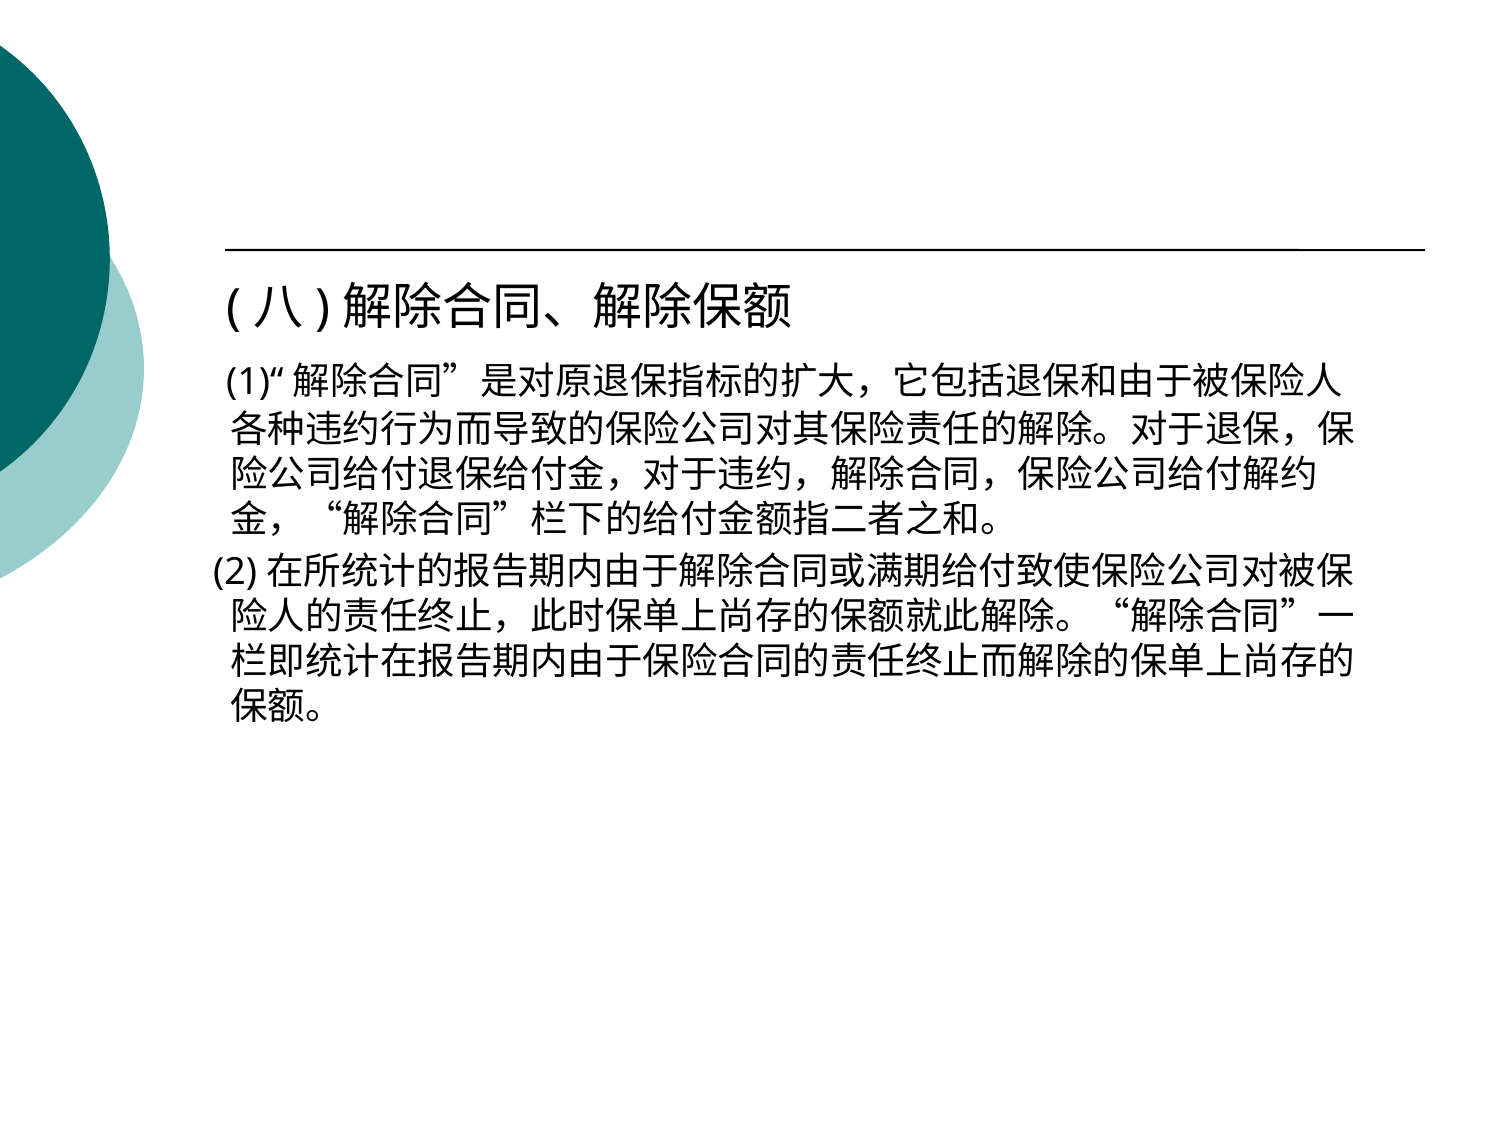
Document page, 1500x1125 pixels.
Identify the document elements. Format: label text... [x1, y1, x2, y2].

text_box (八)解除合同、解除保额 (1)“解除合同”是对原退保指标的扩大，它包括退保和由于被保险人各种违约行为而导致的保险公司对其保险责任的解除。对于退保，保险公司给付退保给付金，对于违约，解除合同，保险公司给付解约金，“解除合同”栏下的给付金额指二者之和。 (2)在所统计的报告期内由于解除合同或满期给付致使保险公司对被保险人的责任终止，此时保单上尚存的保额就此解除。“解除合同”一栏即统计在报告期内由于保险合同的责任终止而解除的保单上尚存的保额。 [159, 267, 1388, 764]
